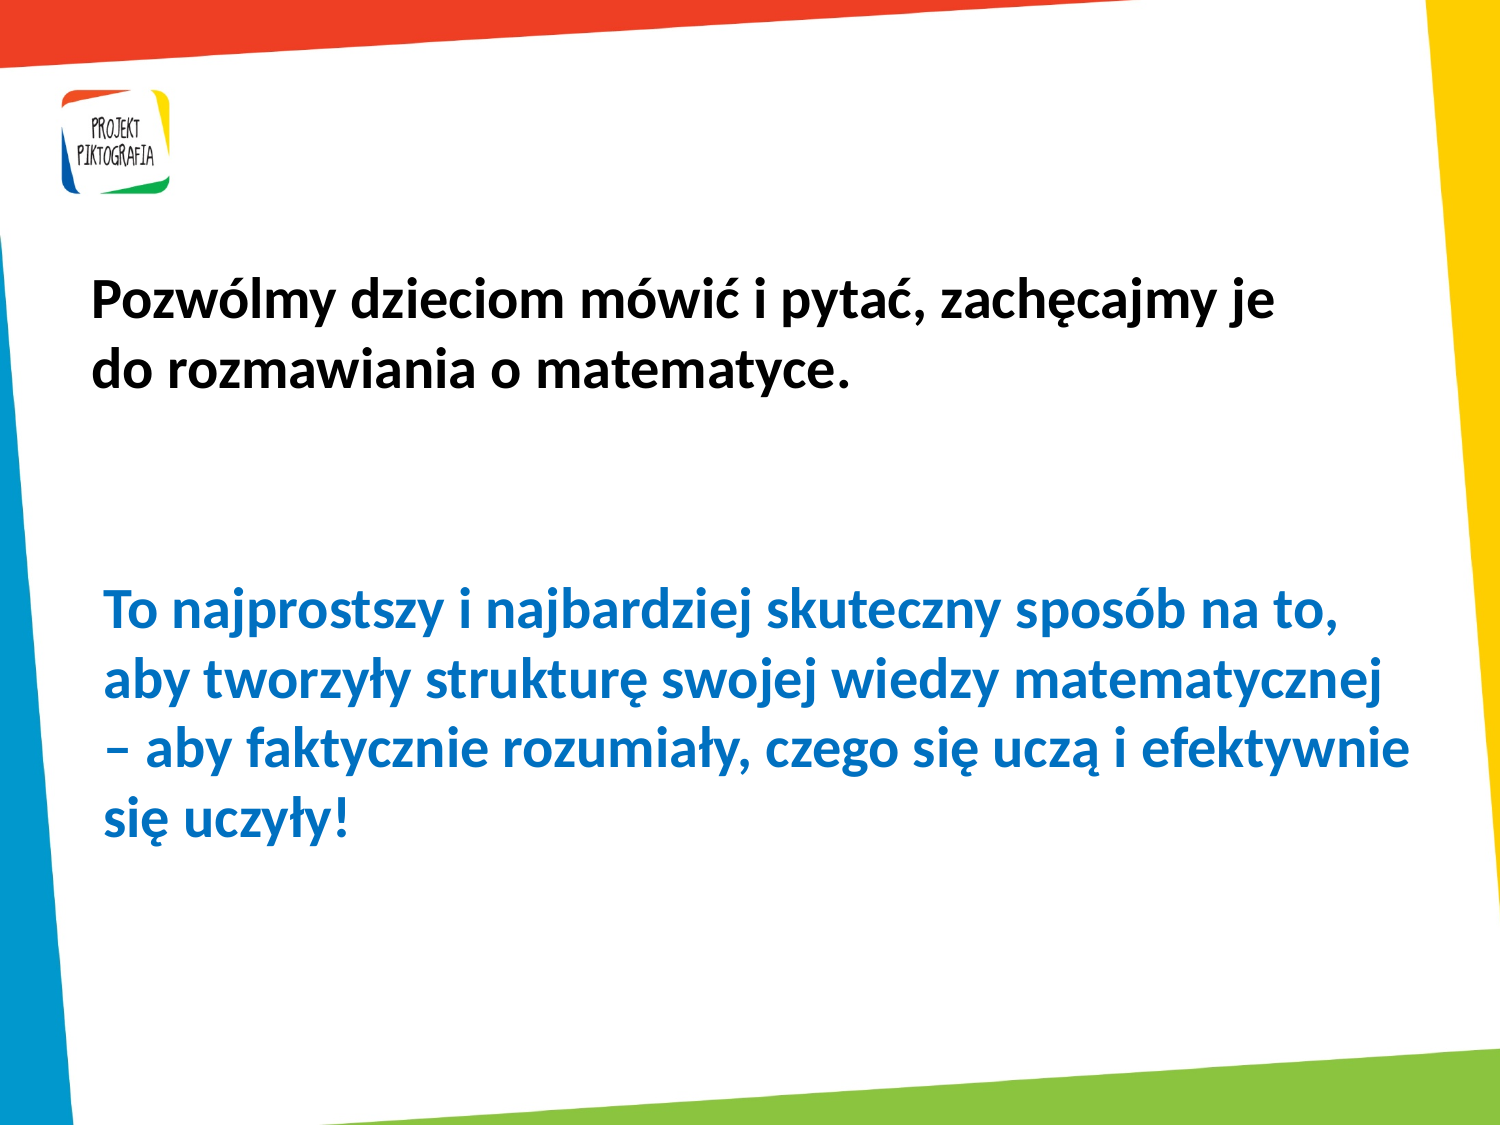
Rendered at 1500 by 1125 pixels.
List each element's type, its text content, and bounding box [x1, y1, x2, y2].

text_box To najprostszy i najbardziej skuteczny sposób na to, aby tworzyły strukturę swojej wiedzy matematycznej – aby faktycznie rozumiały, czego się uczą i efektywnie się uczyły! [88, 562, 1436, 953]
picture [0, 0, 1500, 1125]
subtitle Pozwólmy dzieciom mówić i pytać, zachęcajmy je do rozmawiania o matematyce. [76, 101, 1424, 469]
